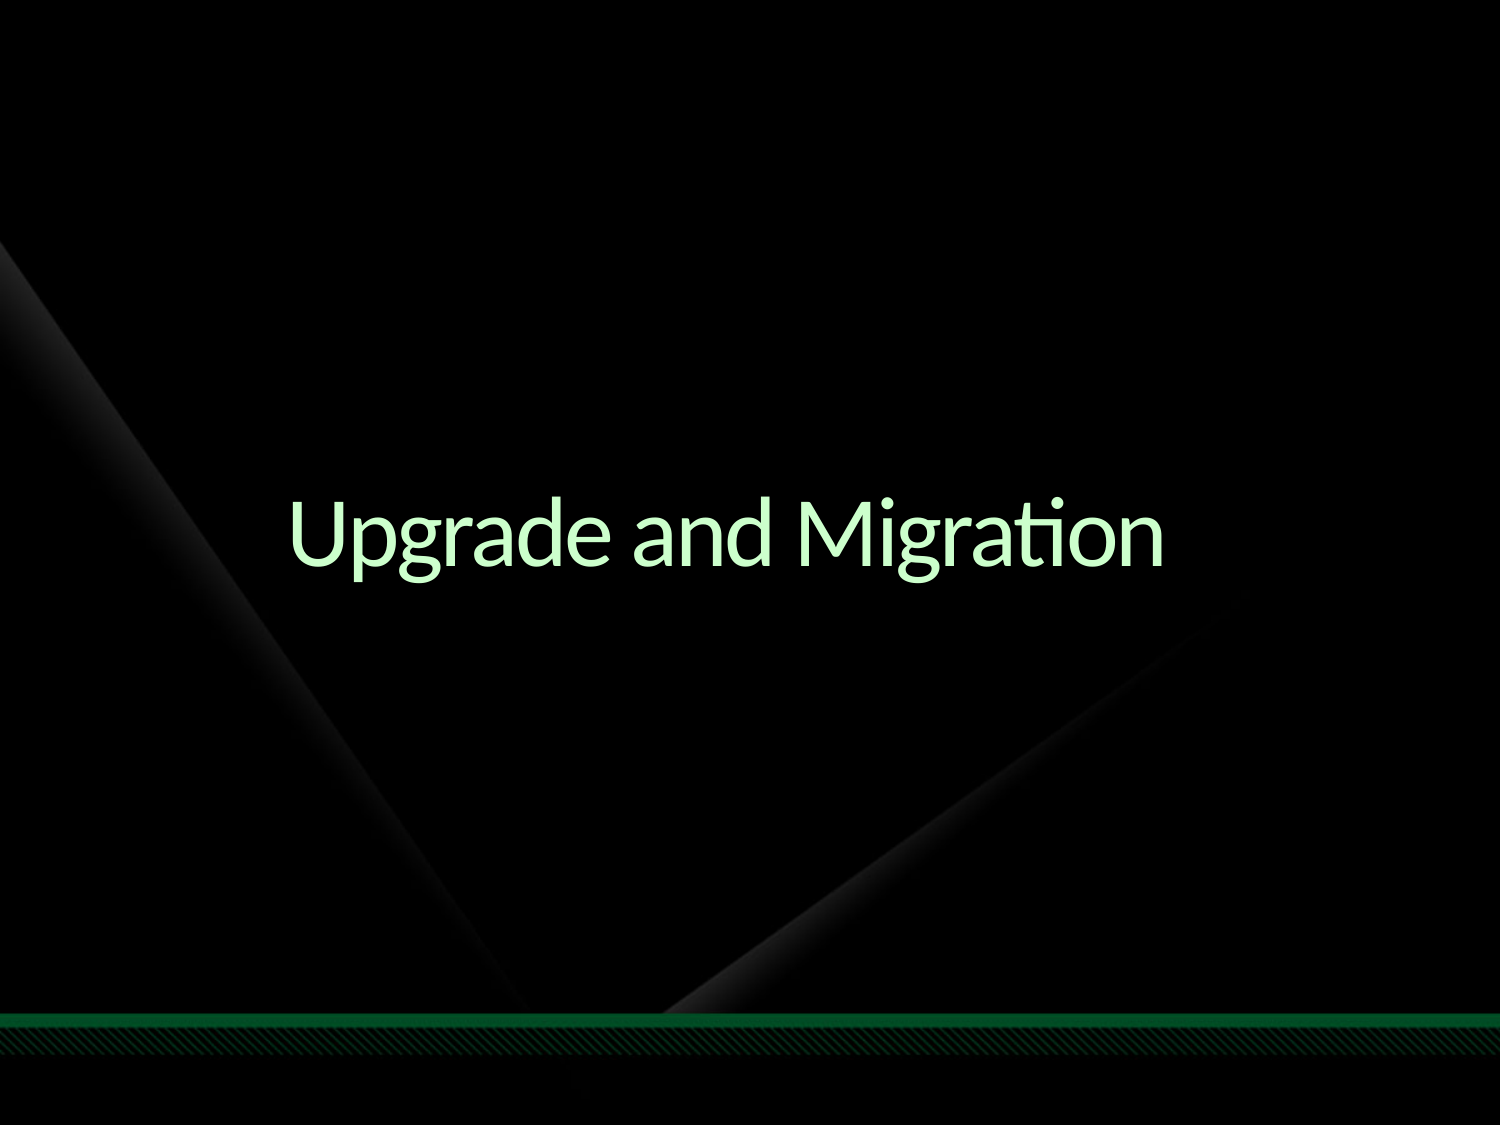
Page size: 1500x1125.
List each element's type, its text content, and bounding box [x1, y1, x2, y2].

picture [0, 0, 1500, 1125]
title Upgrade and Migration [286, 479, 1233, 589]
